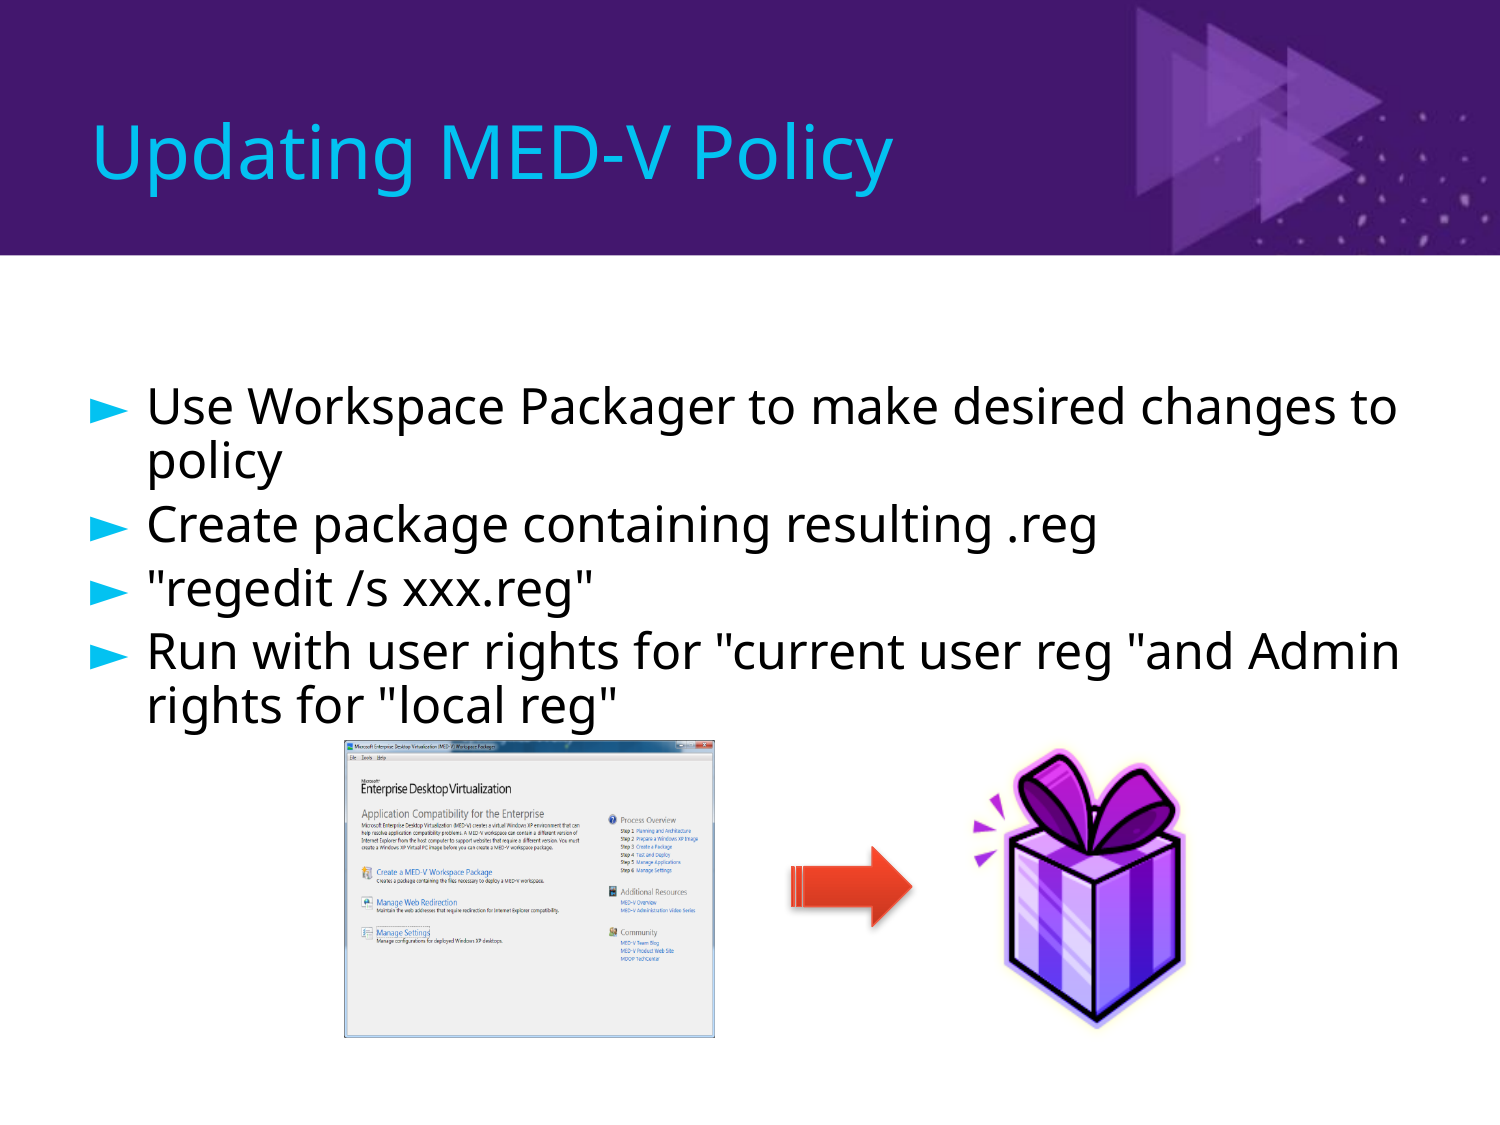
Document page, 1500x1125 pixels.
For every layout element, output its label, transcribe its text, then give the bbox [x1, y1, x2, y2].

text_box [803, 846, 913, 928]
text_box [796, 866, 802, 907]
picture [962, 736, 1197, 1042]
text_box [791, 866, 795, 907]
picture [0, 0, 1500, 255]
picture [344, 740, 715, 1038]
list Use Workspace Packager to make desired changes to policy Create package containing resulting .reg "regedit /s xxx.reg" Run with user rights for "current user reg "and Admin rights for "local reg" [75, 373, 1425, 1005]
title Updating MED-V Policy [75, 56, 1425, 244]
